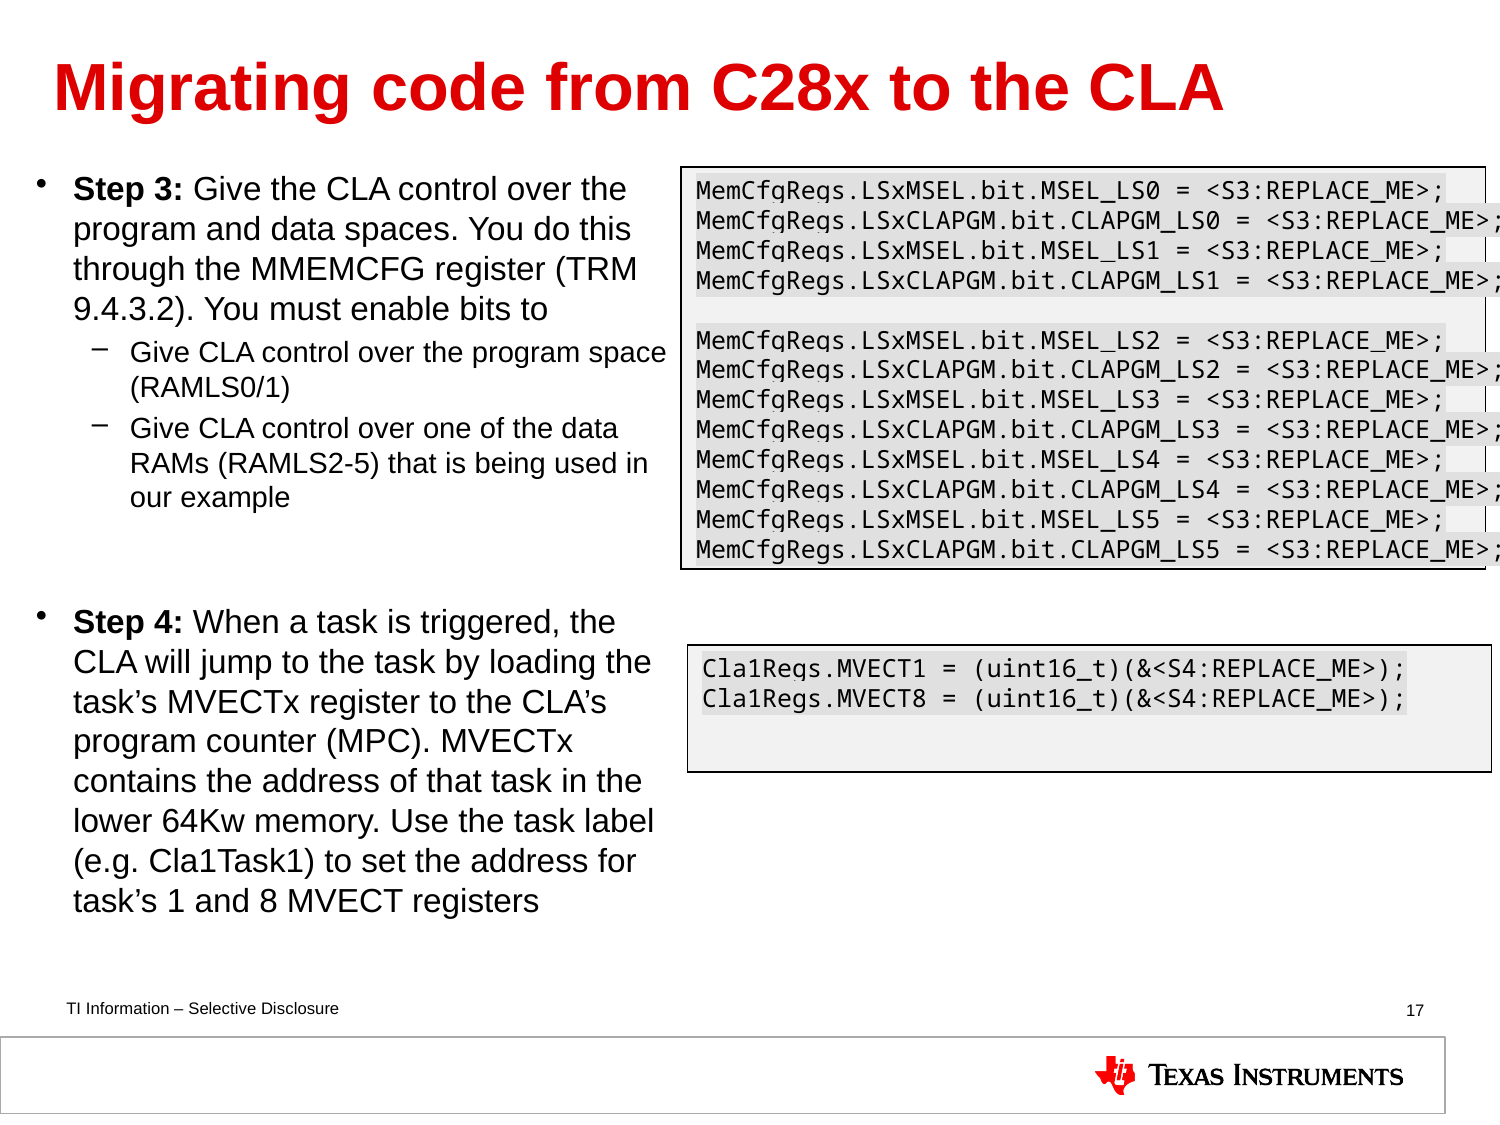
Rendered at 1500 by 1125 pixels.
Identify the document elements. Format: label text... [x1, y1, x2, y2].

text_box MemCfgRegs.LSxMSEL.bit.MSEL_LS0 = <S3:REPLACE_ME>; MemCfgRegs.LSxCLAPGM.bit.CLAPGM_LS0 = <S3:REPLACE_ME>; MemCfgRegs.LSxMSEL.bit.MSEL_LS1 = <S3:REPLACE_ME>; MemCfgRegs.LSxCLAPGM.bit.CLAPGM_LS1 = <S3:REPLACE_ME>; MemCfgRegs.LSxMSEL.bit.MSEL_LS2 = <S3:REPLACE_ME>; MemCfgRegs.LSxCLAPGM.bit.CLAPGM_LS2 = <S3:REPLACE_ME>; MemCfgRegs.LSxMSEL.bit.MSEL_LS3 = <S3:REPLACE_ME>; MemCfgRegs.LSxCLAPGM.bit.CLAPGM_LS3 = <S3:REPLACE_ME>; MemCfgRegs.LSxMSEL.bit.MSEL_LS4 = <S3:REPLACE_ME>; MemCfgRegs.LSxCLAPGM.bit.CLAPGM_LS4 = <S3:REPLACE_ME>; MemCfgRegs.LSxMSEL.bit.MSEL_LS5 = <S3:REPLACE_ME>; MemCfgRegs.LSxCLAPGM.bit.CLAPGM_LS5 = <S3:REPLACE_ME>; [681, 167, 1486, 570]
title Migrating code from C28x to the CLA [37, 23, 1426, 158]
list Step 3: Give the CLA control over the program and data spaces. You do this through the MMEMCFG register (TRM 9.4.3.2). You must enable bits to Give CLA control over the program space (RAMLS0/1) Give CLA control over one of the data RAMs (RAMLS2-5) that is being used in our example Step 4: When a task is triggered, the CLA will jump to the task by loading the task’s MVECTx register to the CLA’s program counter (MPC). MVECTx contains the address of that task in the lower 64Kw memory. Use the task label (e.g. Cla1Task1) to set the address for task’s 1 and 8 MVECT registers [20, 159, 701, 984]
text_box Cla1Regs.MVECT1 = (uint16_t)(&<S4:REPLACE_ME>); Cla1Regs.MVECT8 = (uint16_t)(&<S4:REPLACE_ME>); [687, 644, 1492, 773]
slide_number 17 [1089, 992, 1440, 1027]
picture [1095, 1056, 1403, 1095]
